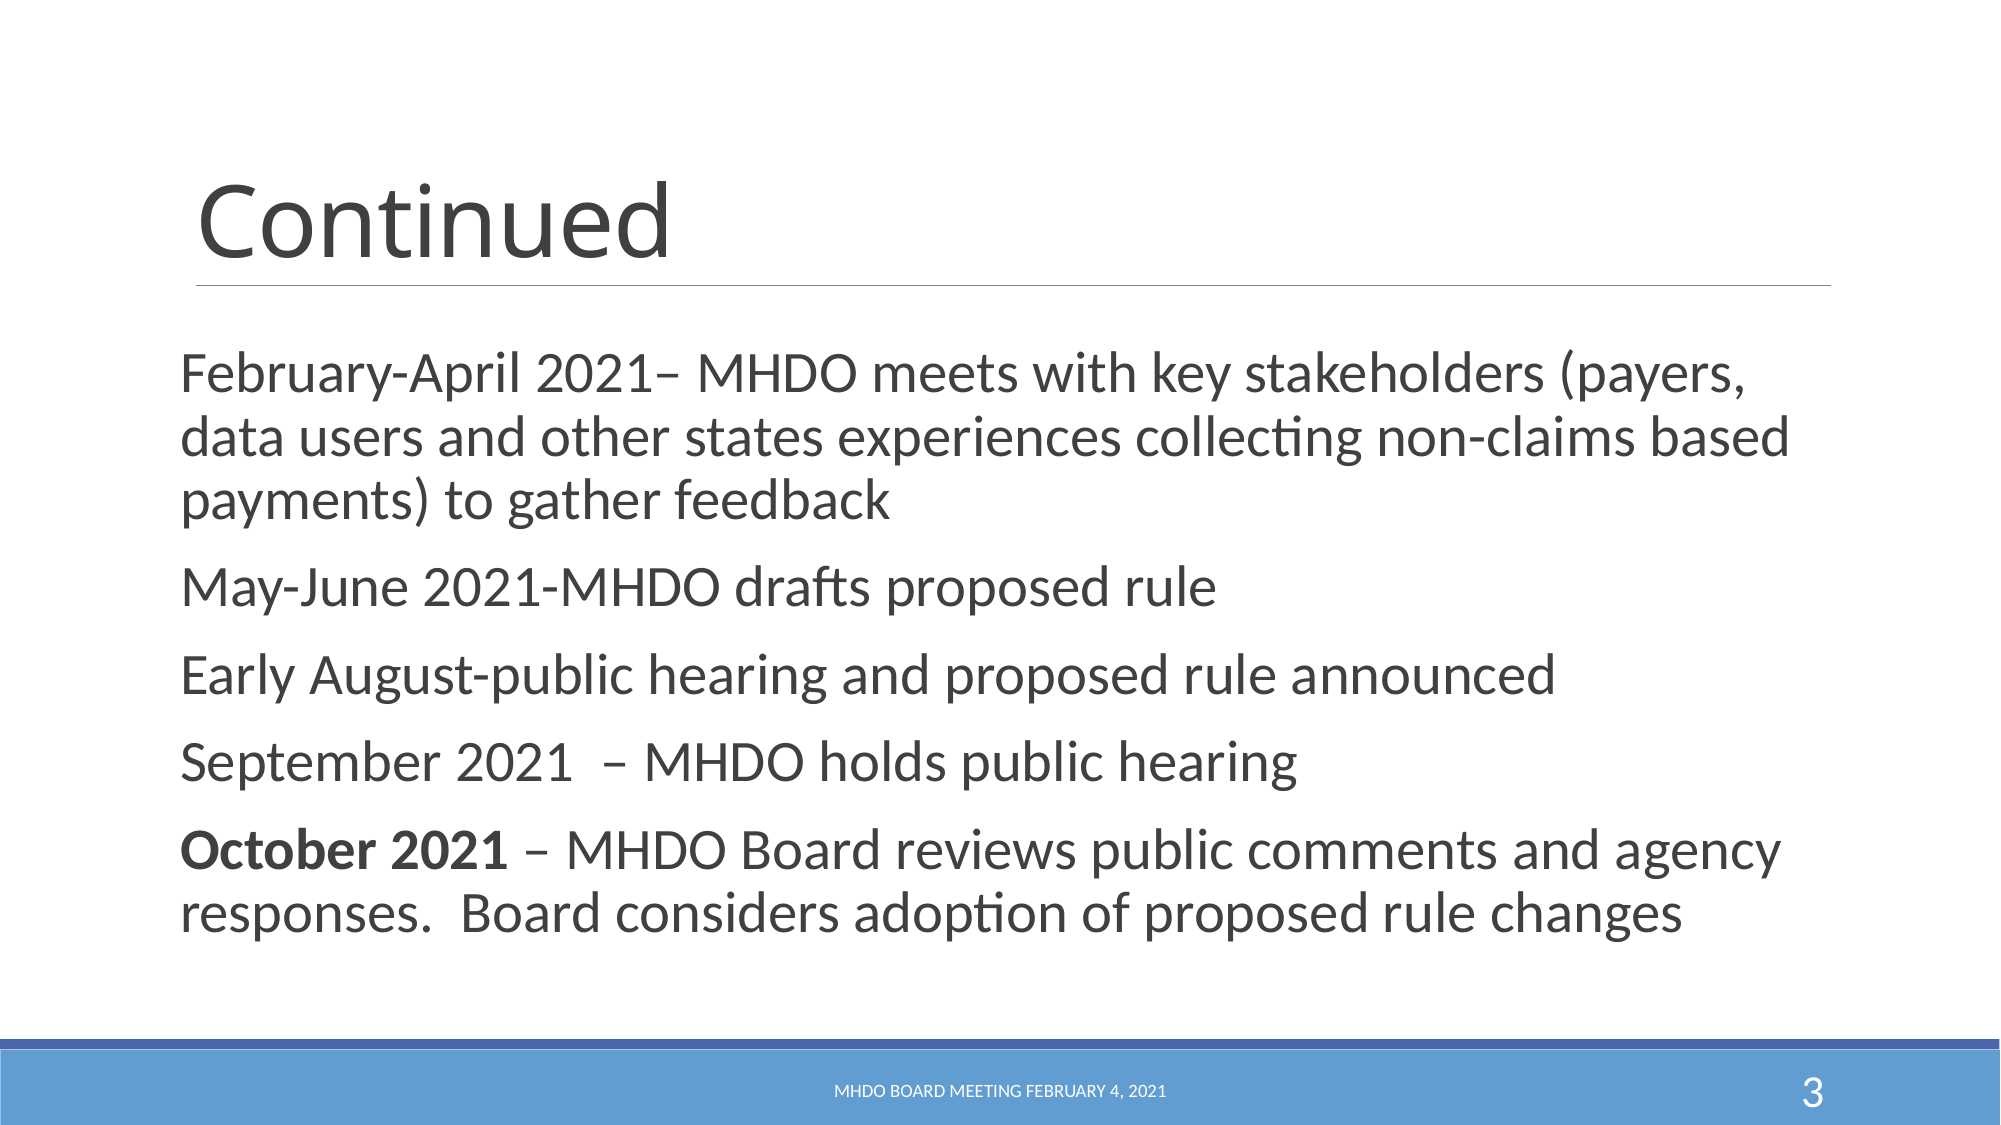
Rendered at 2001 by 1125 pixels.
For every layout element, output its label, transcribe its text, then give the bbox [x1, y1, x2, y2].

title Continued [180, 47, 1840, 285]
footer MHDO Board Meeting February 4, 2021 [604, 1059, 1396, 1120]
slide_number 3 [1624, 1059, 1840, 1120]
list February-April 2021– MHDO meets with key stakeholders (payers, data users and other states experiences collecting non-claims based payments) to gather feedback May-June 2021-MHDO drafts proposed rule Early August-public hearing and proposed rule announced September 2021 – MHDO holds public hearing October 2021 – MHDO Board reviews public comments and agency responses. Board considers adoption of proposed rule changes [180, 334, 1840, 963]
